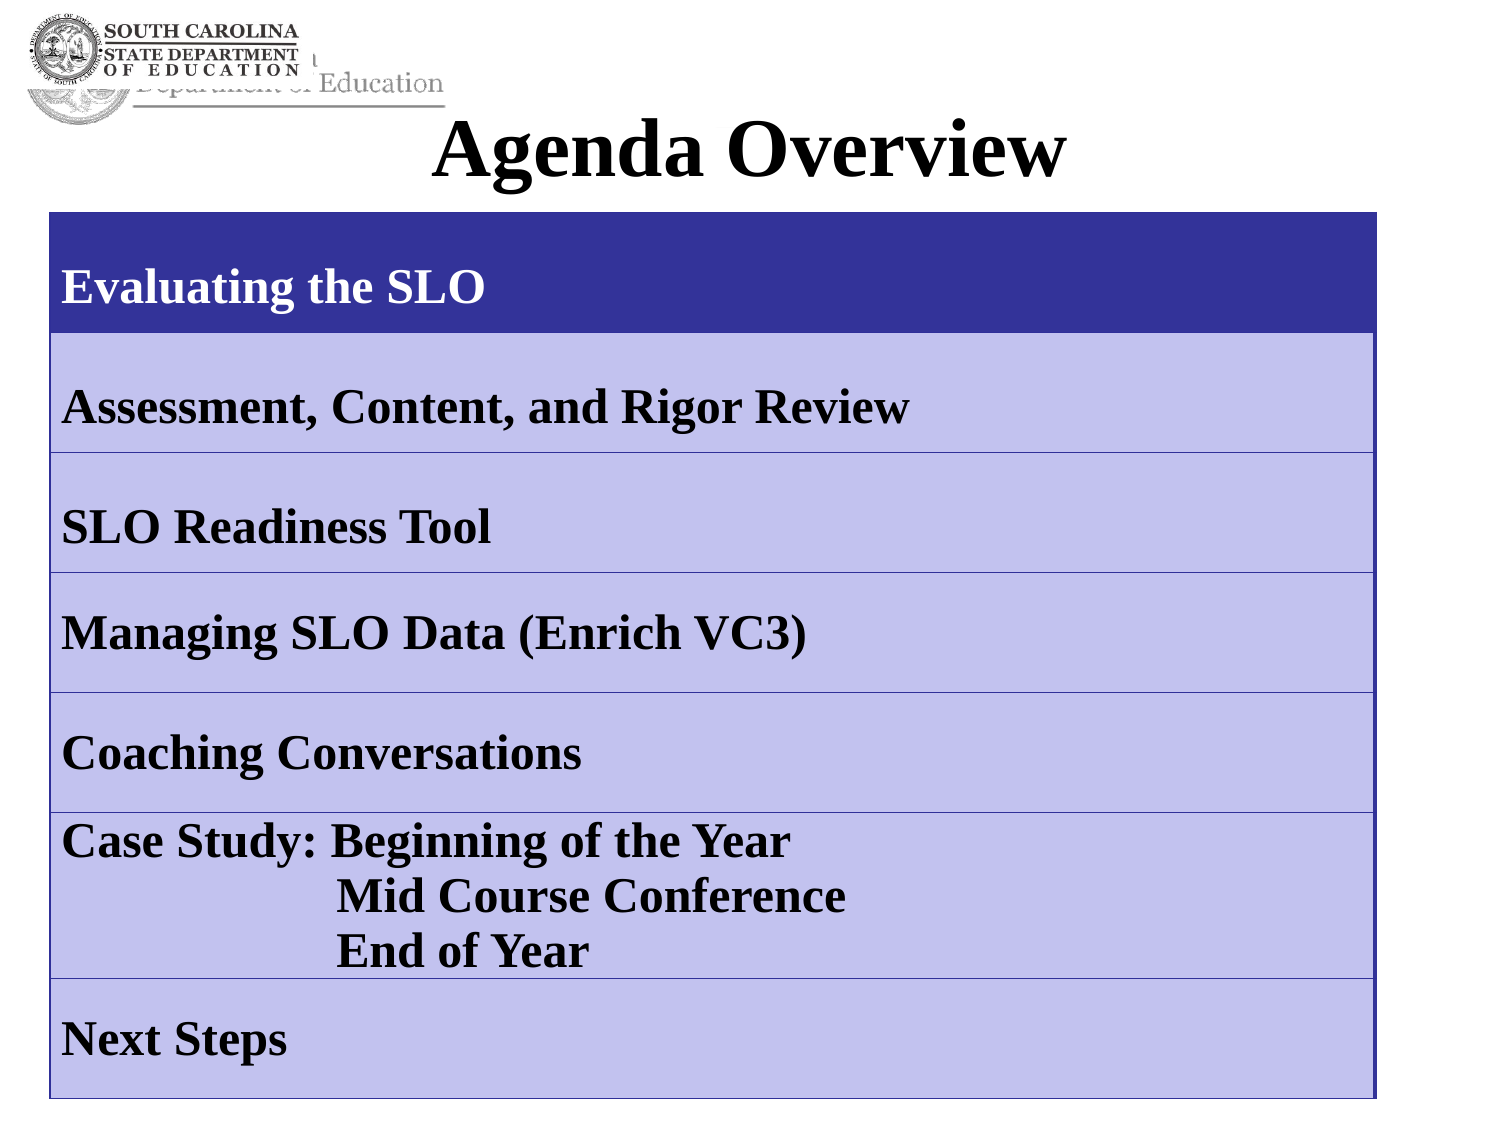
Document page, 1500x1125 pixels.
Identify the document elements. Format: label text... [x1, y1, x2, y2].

table_cell SLO Readiness Tool [51, 453, 1373, 572]
table_cell Next Steps [51, 979, 1373, 1098]
picture [0, 0, 1500, 1125]
title Agenda Overview [112, 49, 1388, 237]
table_header Evaluating the SLO [51, 213, 1373, 332]
table_cell Case Study: Beginning of the Year Mid Course Conference End of Year [51, 813, 1373, 978]
table_cell Coaching Conversations [51, 693, 1373, 812]
table_cell Assessment, Content, and Rigor Review [51, 333, 1373, 452]
table_cell Managing SLO Data (Enrich VC3) [51, 573, 1373, 692]
